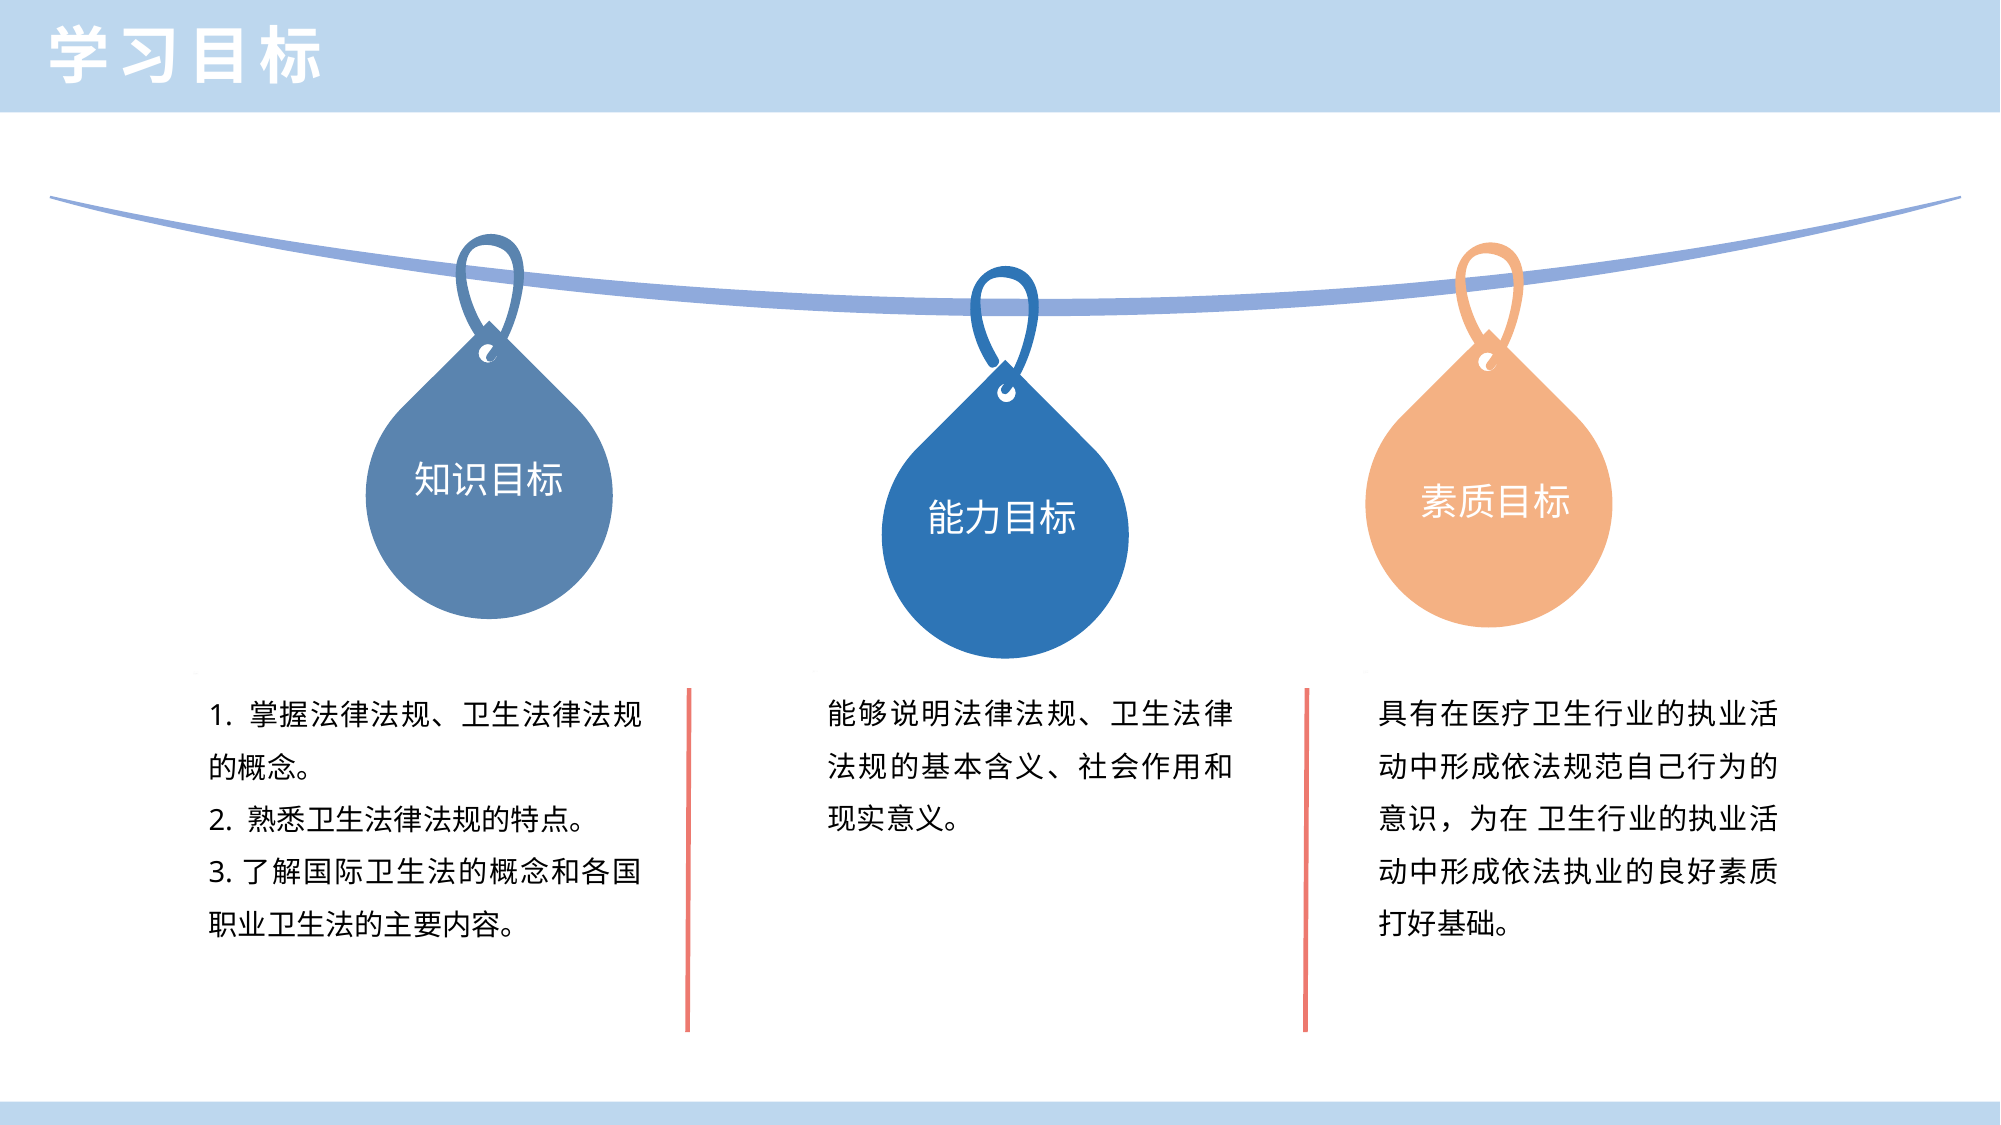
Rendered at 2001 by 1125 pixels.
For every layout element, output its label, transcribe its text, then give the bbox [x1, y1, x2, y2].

text_box [1141, 287, 1353, 315]
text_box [353, 228, 625, 632]
text_box 具有在医疗卫生行业的执业活动中形成依法规范自己行为的意识，为在 卫生行业的执业活动中形成依法执业的良好素质打好基础。 [1363, 670, 1794, 948]
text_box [1353, 236, 1625, 640]
text_box [1625, 195, 1962, 271]
text_box [49, 195, 353, 262]
text_box 1. 掌握法律法规、卫生法律法规的概念。 2. 熟悉卫生法律法规的特点。 3.了解国际卫生法的概念和各国职业卫生法的主要内容。 [193, 671, 658, 949]
text_box 能够说明法律法规、卫生法律法规的基本含义、社会作用和现实意义。 [812, 670, 1249, 843]
text_box [625, 281, 869, 314]
text_box 学习目标 [35, 9, 334, 97]
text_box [869, 260, 1141, 671]
